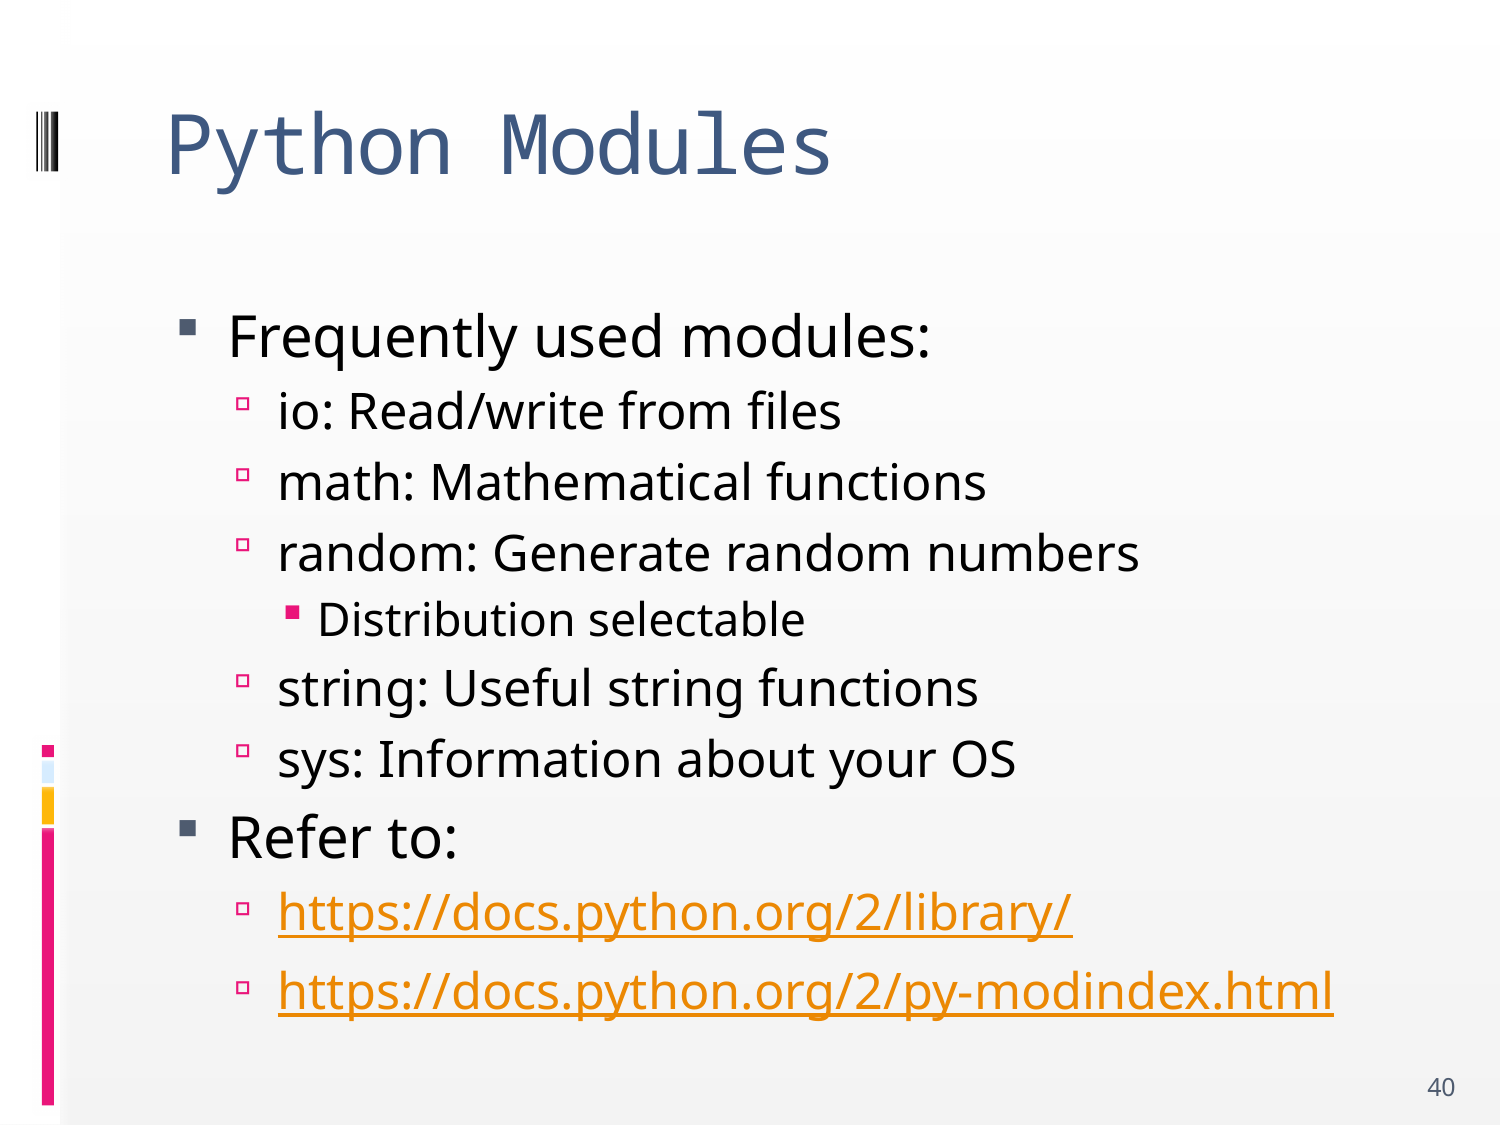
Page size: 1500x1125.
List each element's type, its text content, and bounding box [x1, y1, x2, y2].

list Frequently used modules: io: Read/write from files math: Mathematical functions random: Generate random numbers Distribution selectable string: Useful string functions sys: Information about your OS Refer to: https://docs.python.org/2/library/ https://docs.python.org/2/py-modindex.html [150, 292, 1425, 1043]
slide_number 40 [1412, 1052, 1488, 1113]
title Python Modules [150, 83, 1425, 234]
